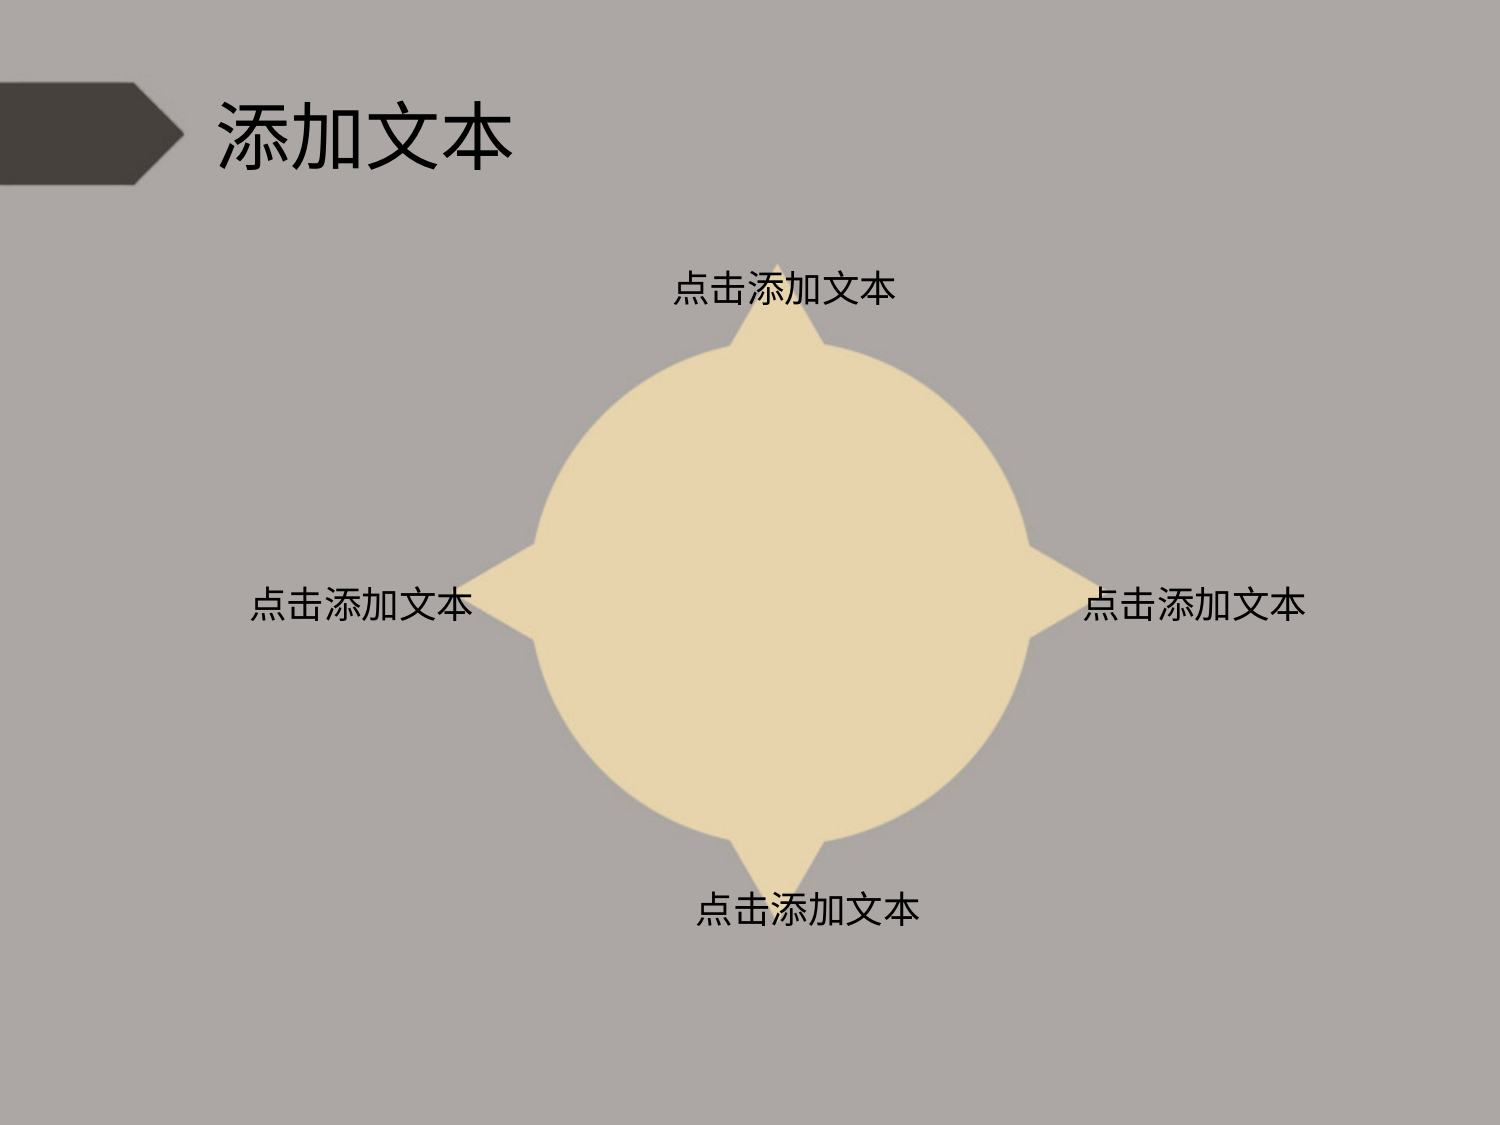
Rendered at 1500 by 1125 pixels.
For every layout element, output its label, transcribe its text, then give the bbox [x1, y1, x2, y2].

picture [0, 0, 1500, 1125]
text_box 点击添加文本 [234, 574, 528, 634]
text_box 添加文本 [200, 81, 531, 187]
text_box 点击添加文本 [657, 257, 913, 318]
text_box 点击添加文本 [1067, 574, 1323, 634]
text_box 点击添加文本 [680, 878, 936, 939]
